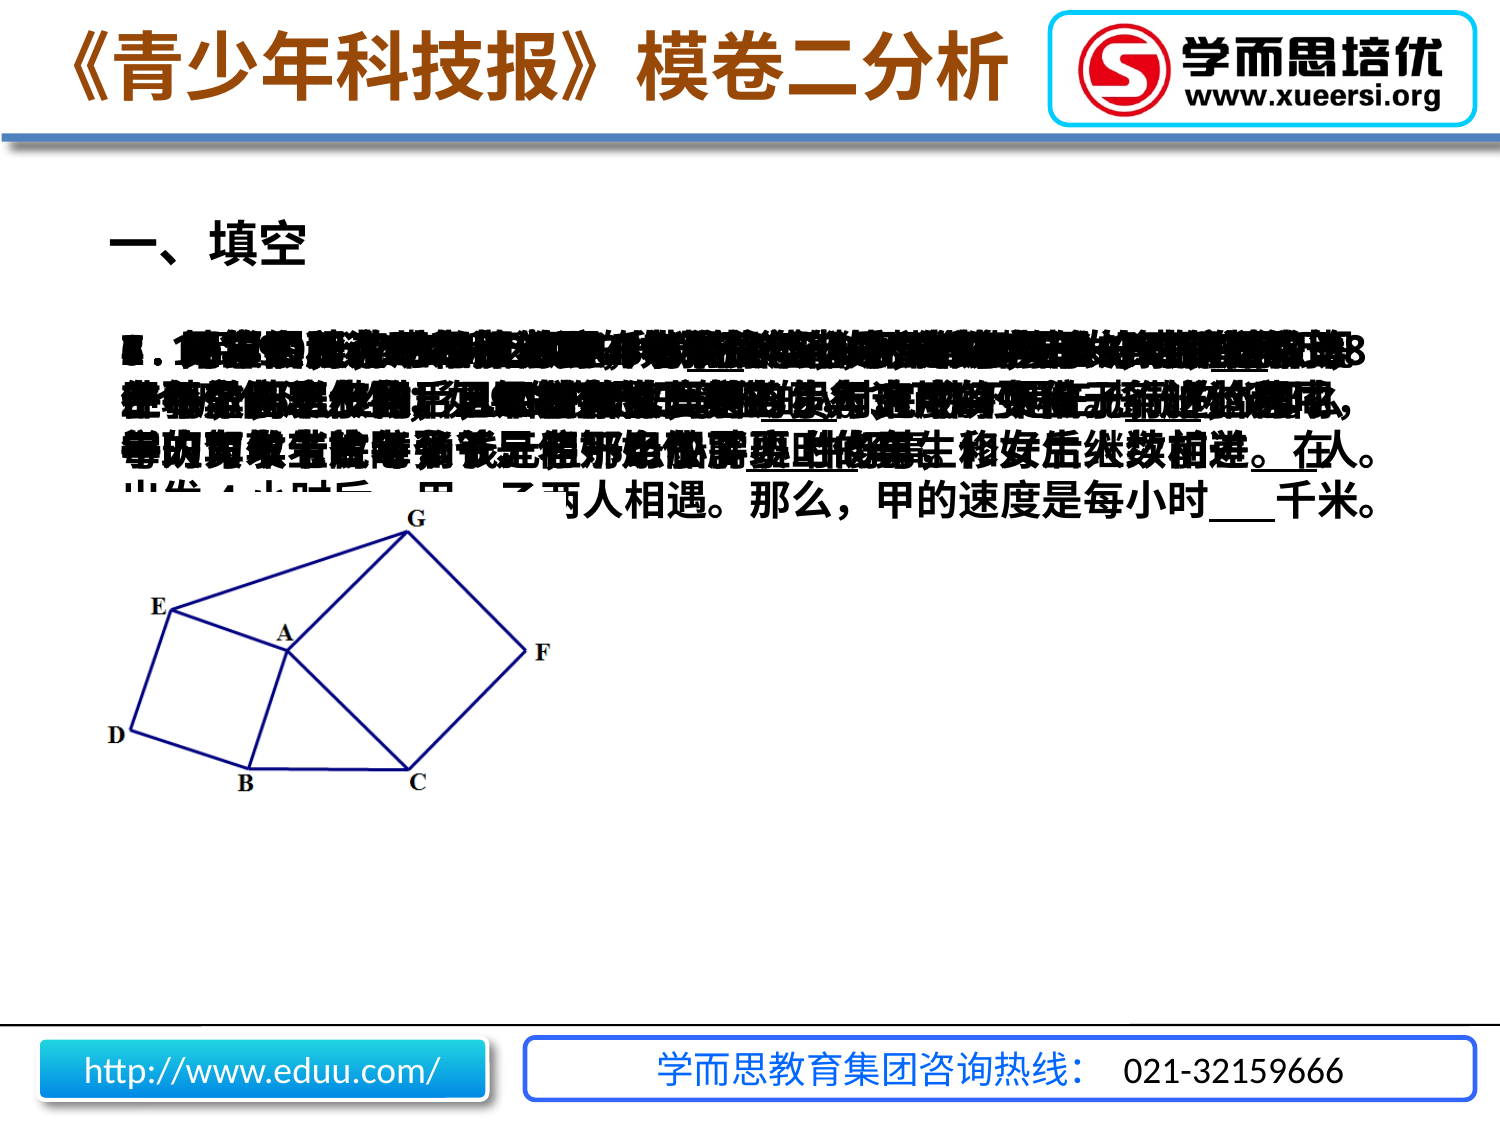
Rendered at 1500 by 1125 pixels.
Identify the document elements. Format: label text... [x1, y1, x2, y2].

text_box 一、填空 [93, 205, 329, 281]
picture [1198, 16, 1463, 122]
text_box 《青少年科技报》模卷二分析 [0, 11, 1198, 200]
text_box 7.甲、乙两人从相距100千米的A、B两地同时出发，相向而行，甲骑车，乙步行，且甲骑车速度是乙步行速度的2倍。行进过程中，甲的车发生故障，于是停下用了1小时修车，修好后继续前进。在出发4小时后，甲、乙两人相遇。那么，甲的速度是每小时 千米。 [105, 432, 1383, 532]
picture [93, 491, 566, 809]
picture [1198, 127, 1463, 132]
text_box 8.如下图，ABDE和ACFG均为正方形，已知三角形ABC的面积等于1，那么三角形AEG的面积等于 。 [105, 316, 1383, 432]
